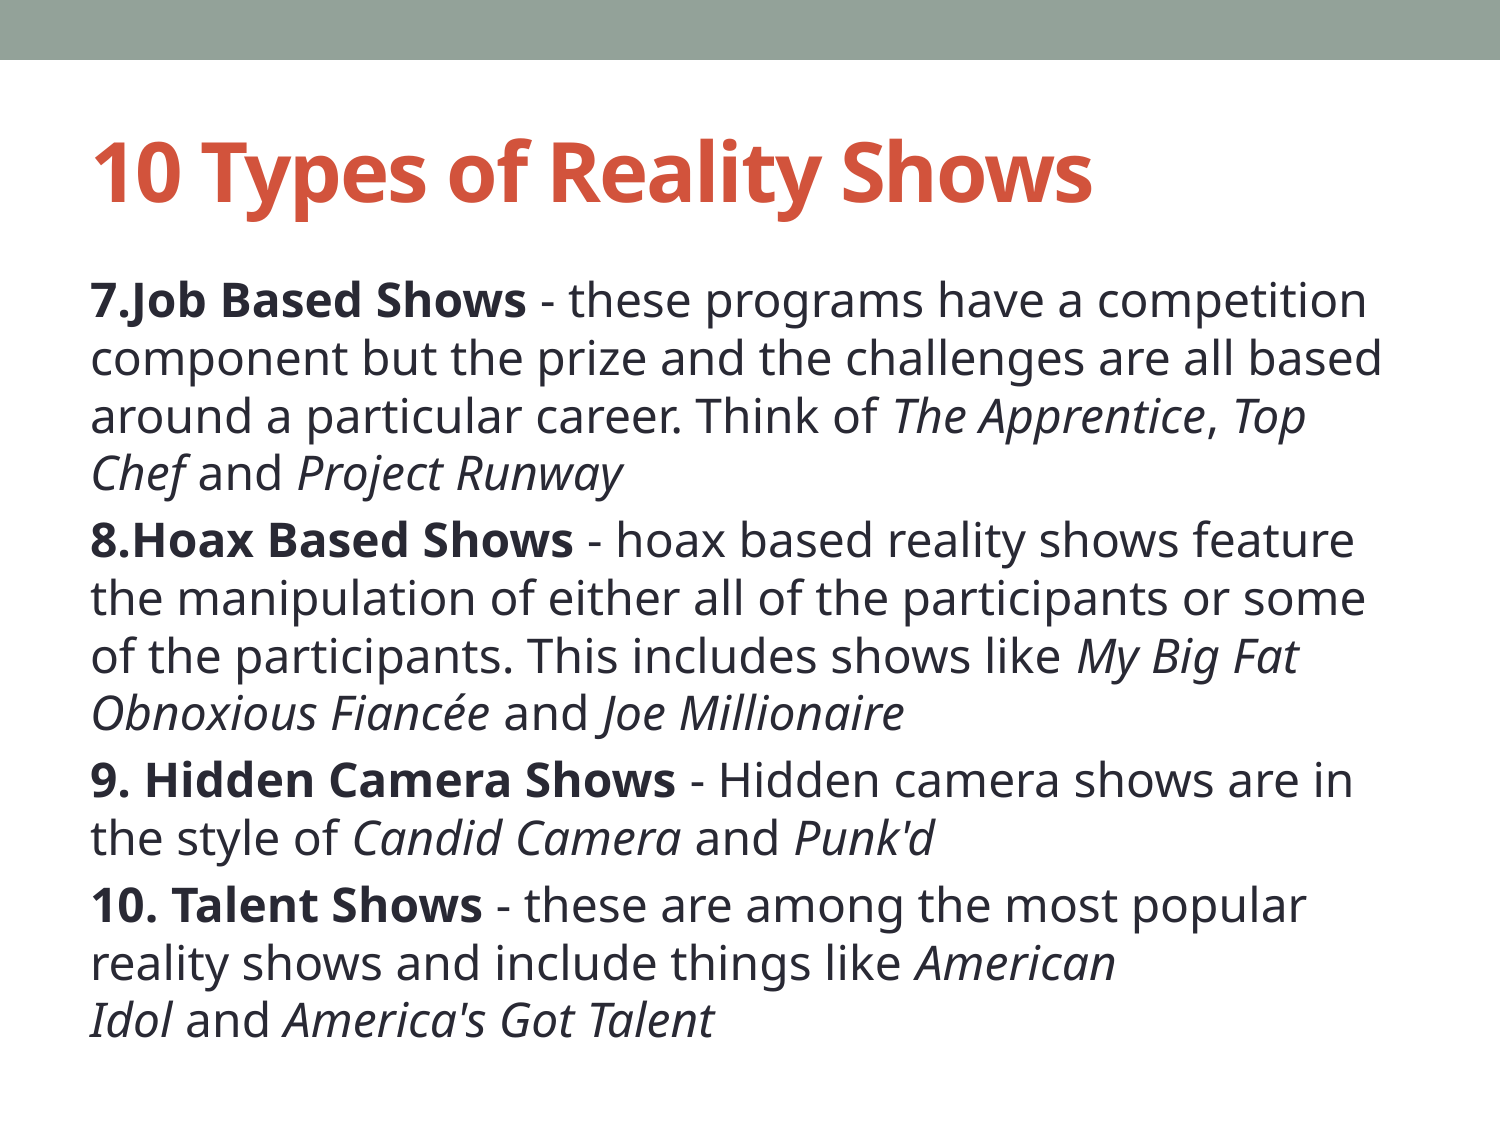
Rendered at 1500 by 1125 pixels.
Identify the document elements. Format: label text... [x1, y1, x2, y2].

list 7.Job Based Shows - these programs have a competition component but the prize and the challenges are all based around a particular career. Think of The Apprentice, Top Chef and Project Runway 8.Hoax Based Shows - hoax based reality shows feature the manipulation of either all of the participants or some of the participants. This includes shows like My Big Fat Obnoxious Fiancée and Joe Millionaire 9. Hidden Camera Shows - Hidden camera shows are in the style of Candid Camera and Punk'd 10. Talent Shows - these are among the most popular reality shows and include things like American Idol and America's Got Talent [75, 262, 1425, 1063]
title 10 Types of Reality Shows [75, 87, 1425, 250]
